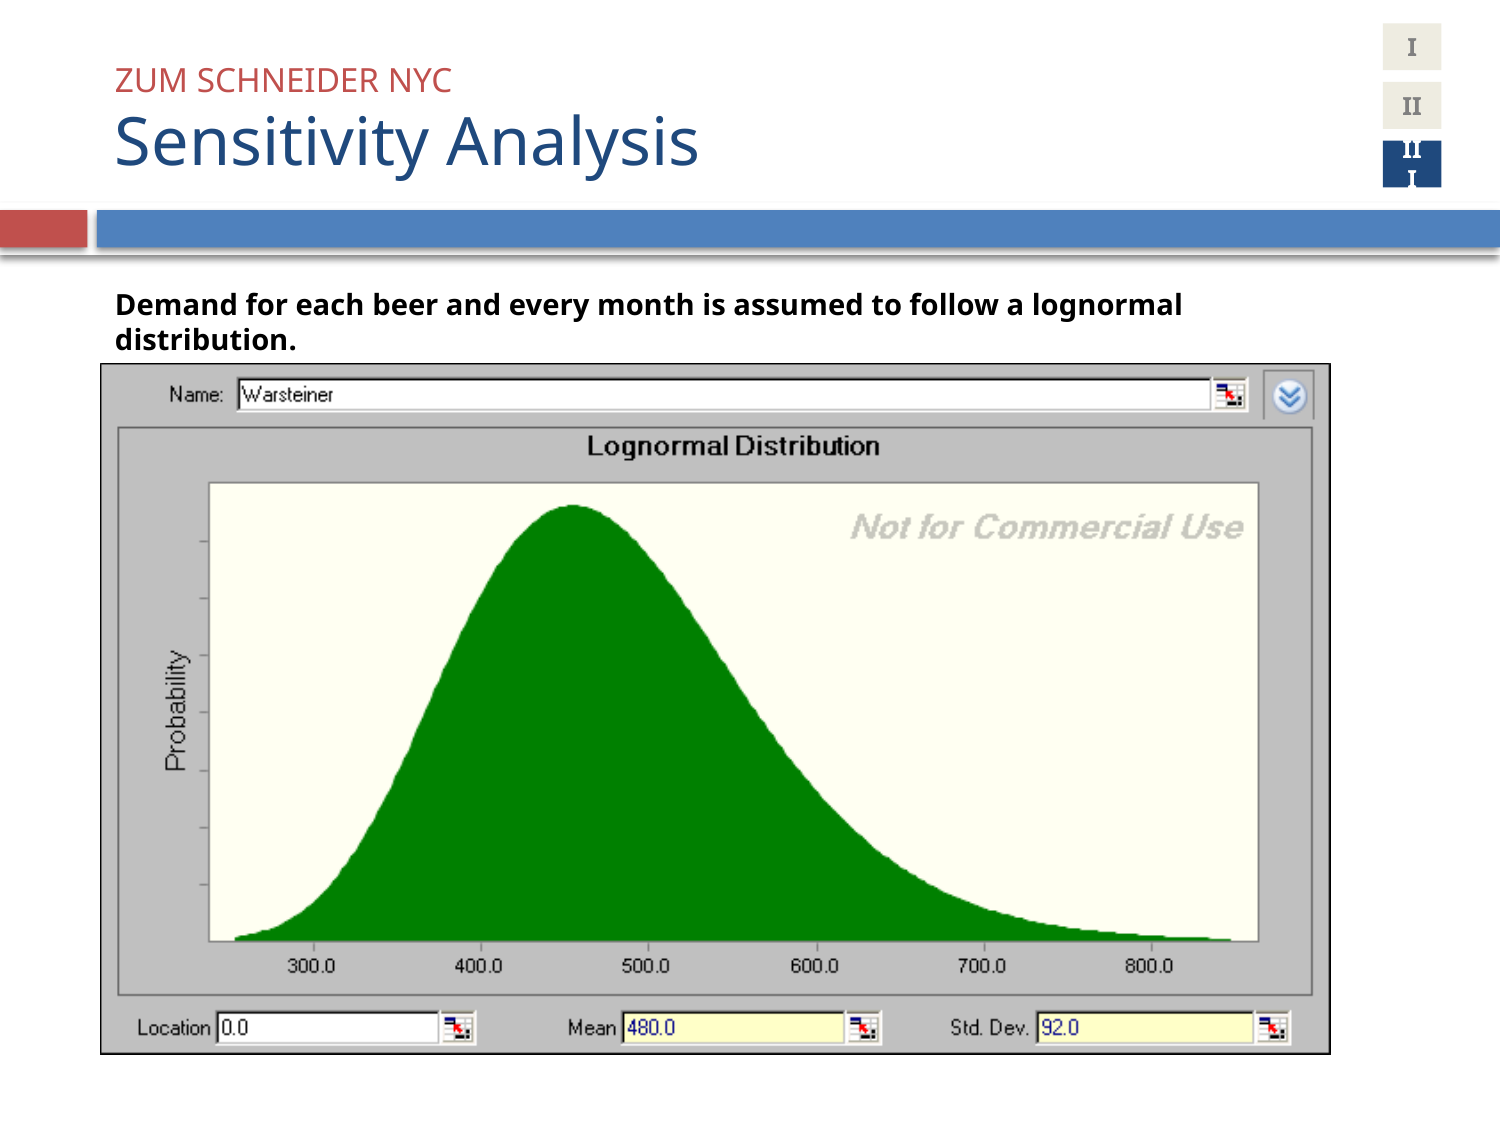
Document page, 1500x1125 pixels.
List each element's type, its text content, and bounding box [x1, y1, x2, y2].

text_box Demand for each beer and every month is assumed to follow a lognormal distribution. [100, 278, 1366, 364]
text_box III [1381, 139, 1443, 189]
text_box I [1381, 22, 1443, 72]
picture [99, 362, 1331, 1055]
text_box II [1381, 80, 1443, 130]
title ZUM SCHNEIDER NYC Sensitivity Analysis [99, 37, 1438, 200]
